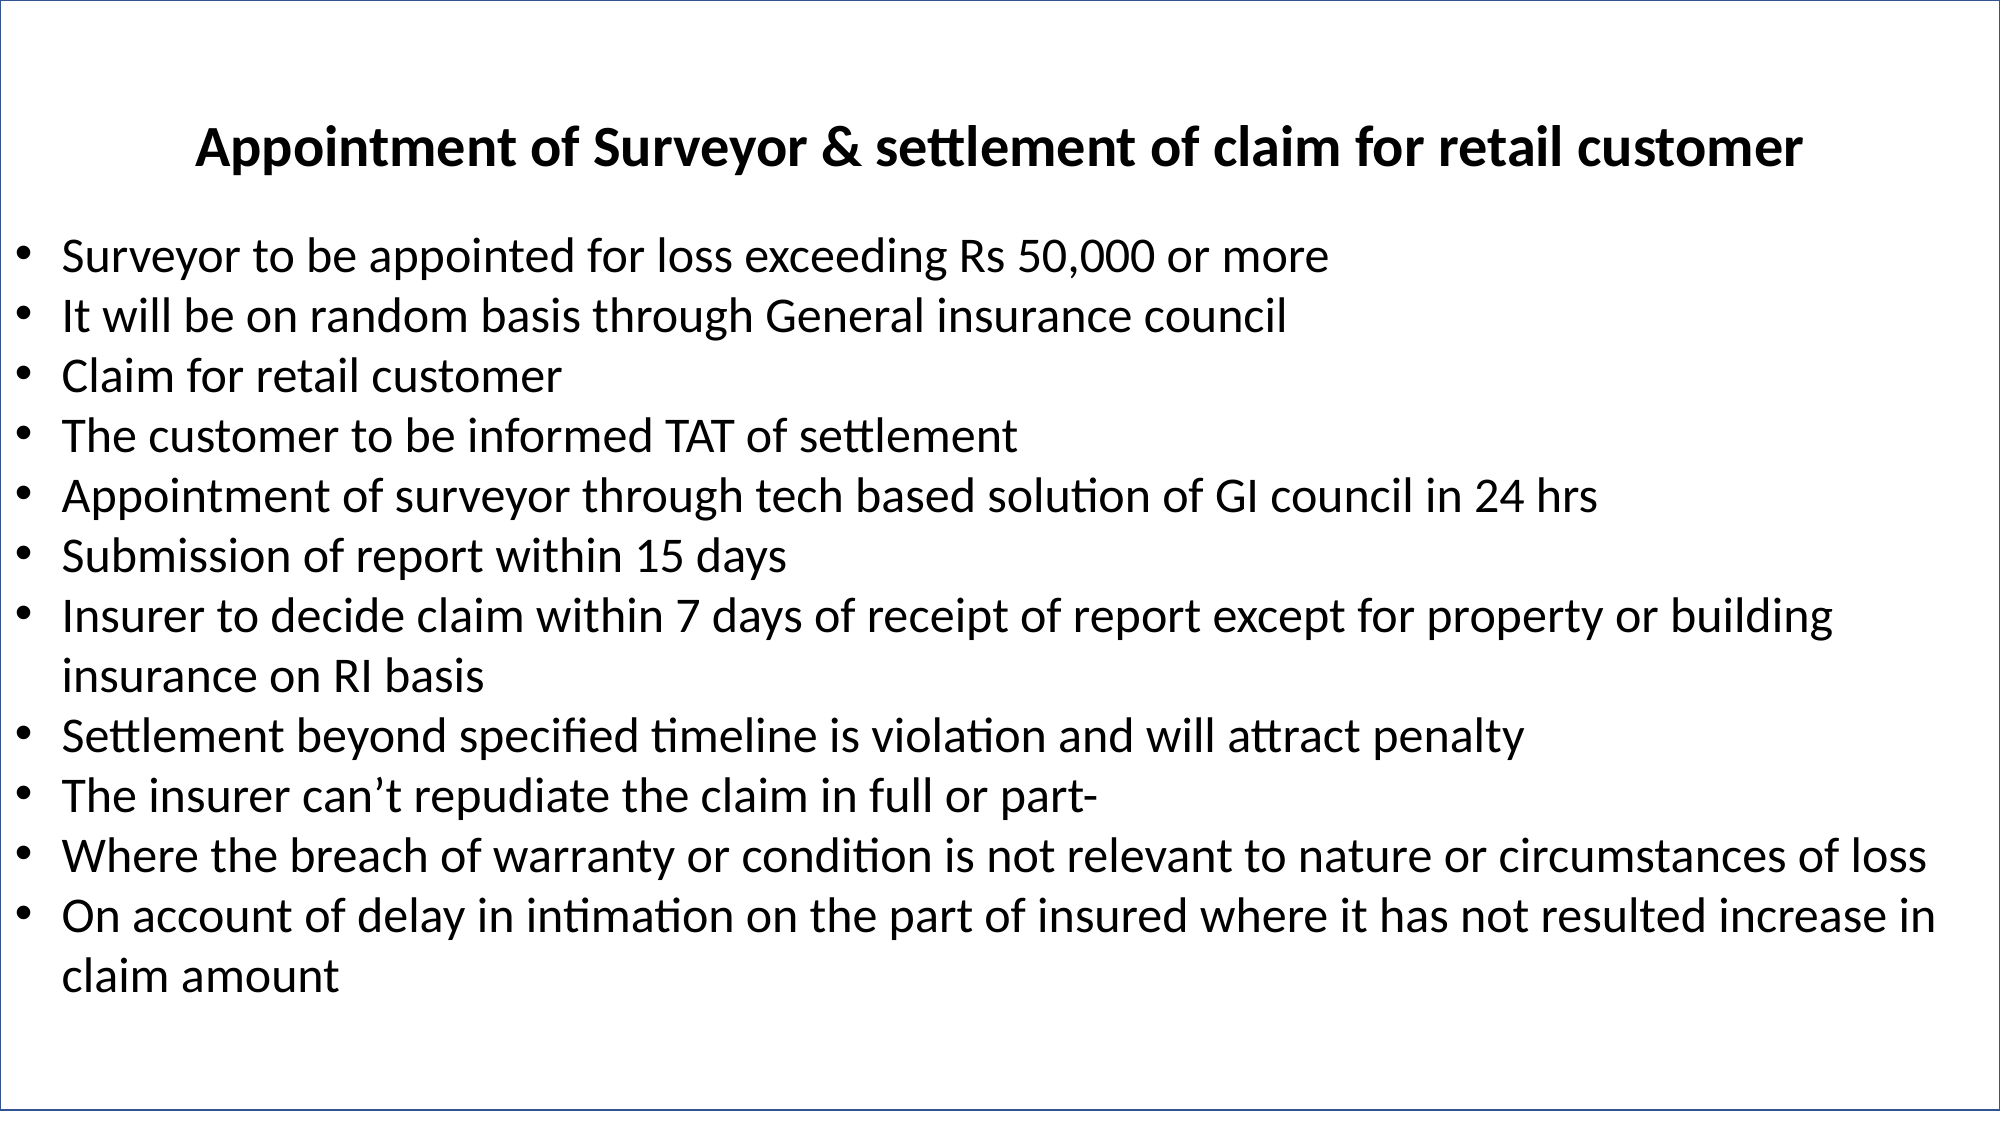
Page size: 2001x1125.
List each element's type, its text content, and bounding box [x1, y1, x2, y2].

text_box Appointment of Surveyor & settlement of claim for retail customer Surveyor to be appointed for loss exceeding Rs 50,000 or more It will be on random basis through General insurance council Claim for retail customer The customer to be informed TAT of settlement Appointment of surveyor through tech based solution of GI council in 24 hrs Submission of report within 15 days Insurer to decide claim within 7 days of receipt of report except for property or building insurance on RI basis Settlement beyond specified timeline is violation and will attract penalty The insurer can’t repudiate the claim in full or part- Where the breach of warranty or condition is not relevant to nature or circumstances of loss On account of delay in intimation on the part of insured where it has not resulted increase in claim amount [0, 0, 2000, 1111]
